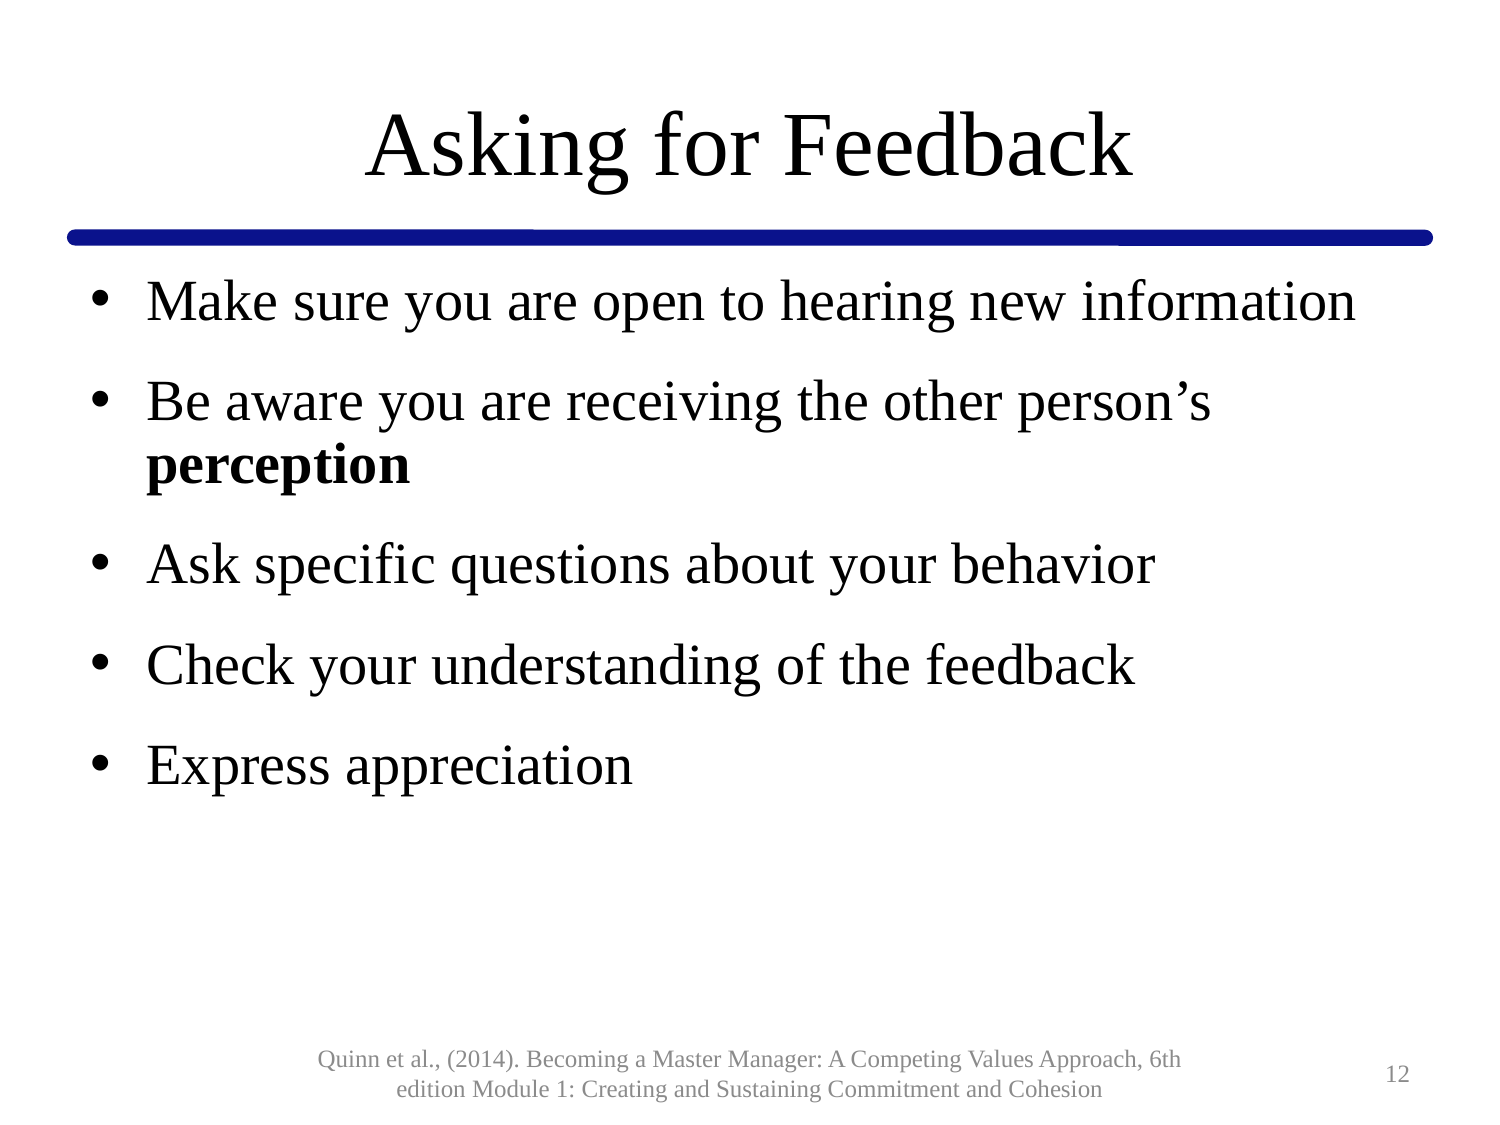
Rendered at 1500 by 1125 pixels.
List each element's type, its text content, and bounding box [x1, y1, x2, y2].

footer Quinn et al., (2014). Becoming a Master Manager: A Competing Values Approach, 6th edition Module 1: Creating and Sustaining Commitment and Cohesion [275, 1042, 1074, 1103]
slide_number 12 [1074, 1042, 1425, 1103]
list Make sure you are open to hearing new information Be aware you are receiving the other person’s perception Ask specific questions about your behavior Check your understanding of the feedback Express appreciation [75, 262, 1425, 1005]
title Asking for Feedback [75, 45, 1425, 233]
